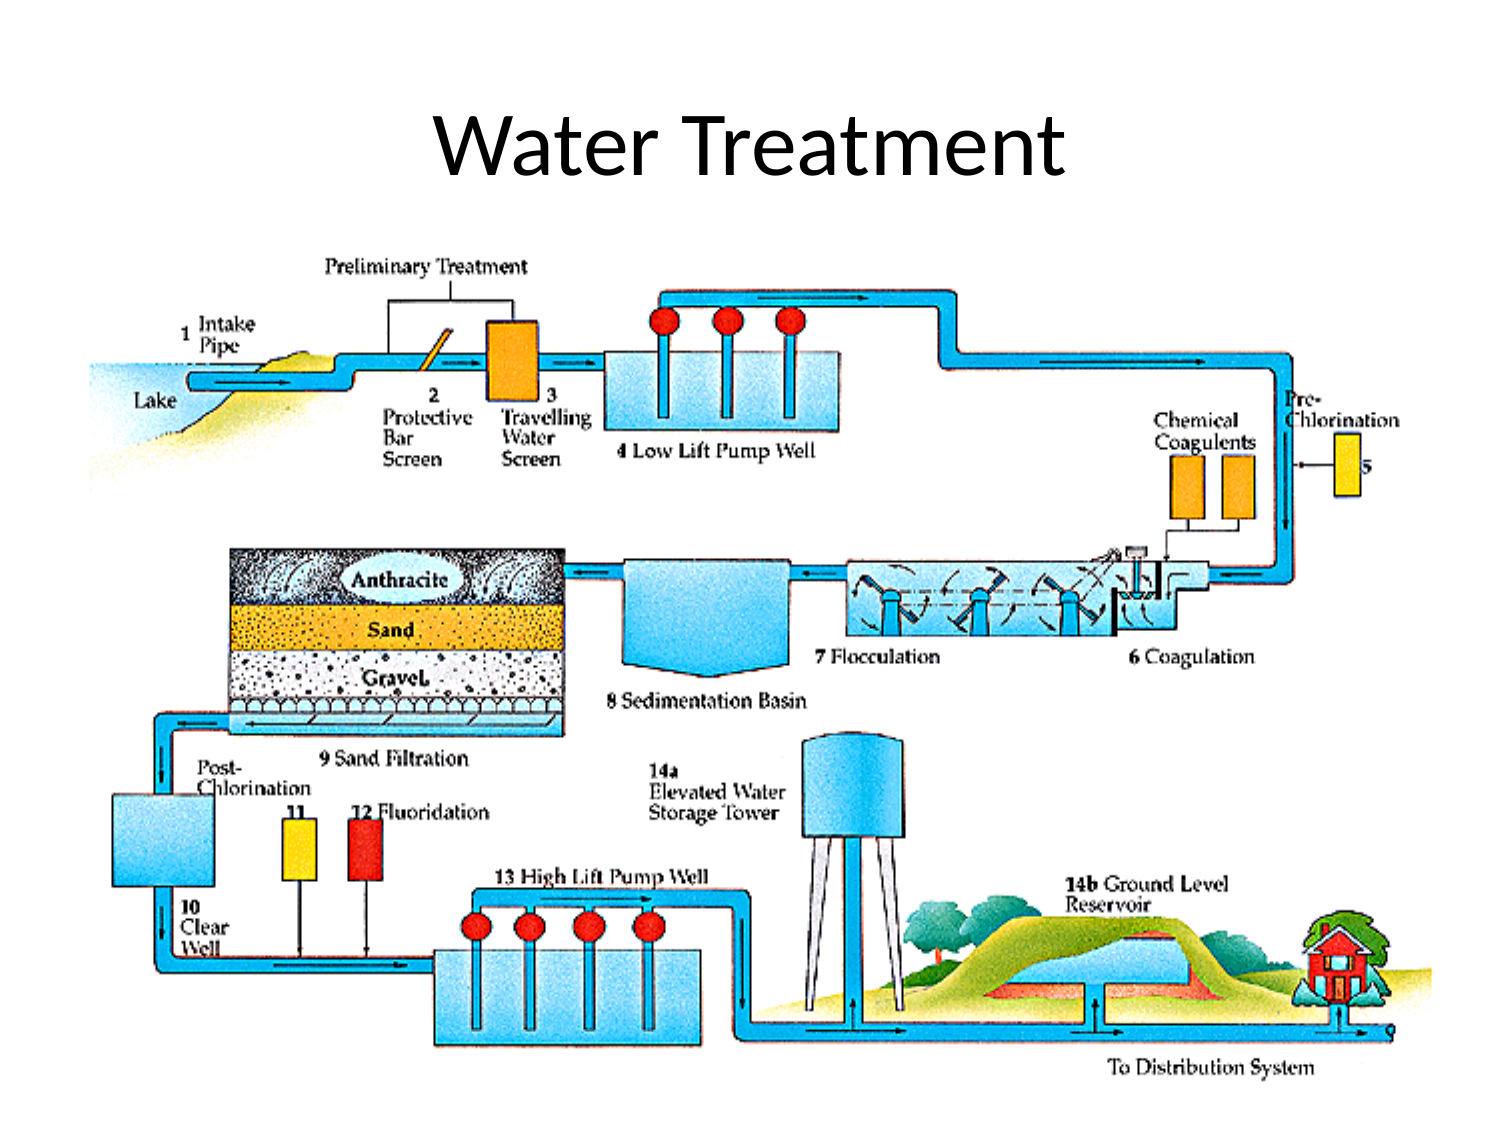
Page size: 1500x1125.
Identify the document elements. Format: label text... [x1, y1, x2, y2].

title Water Treatment [75, 45, 1425, 233]
picture [49, 237, 1451, 1101]
